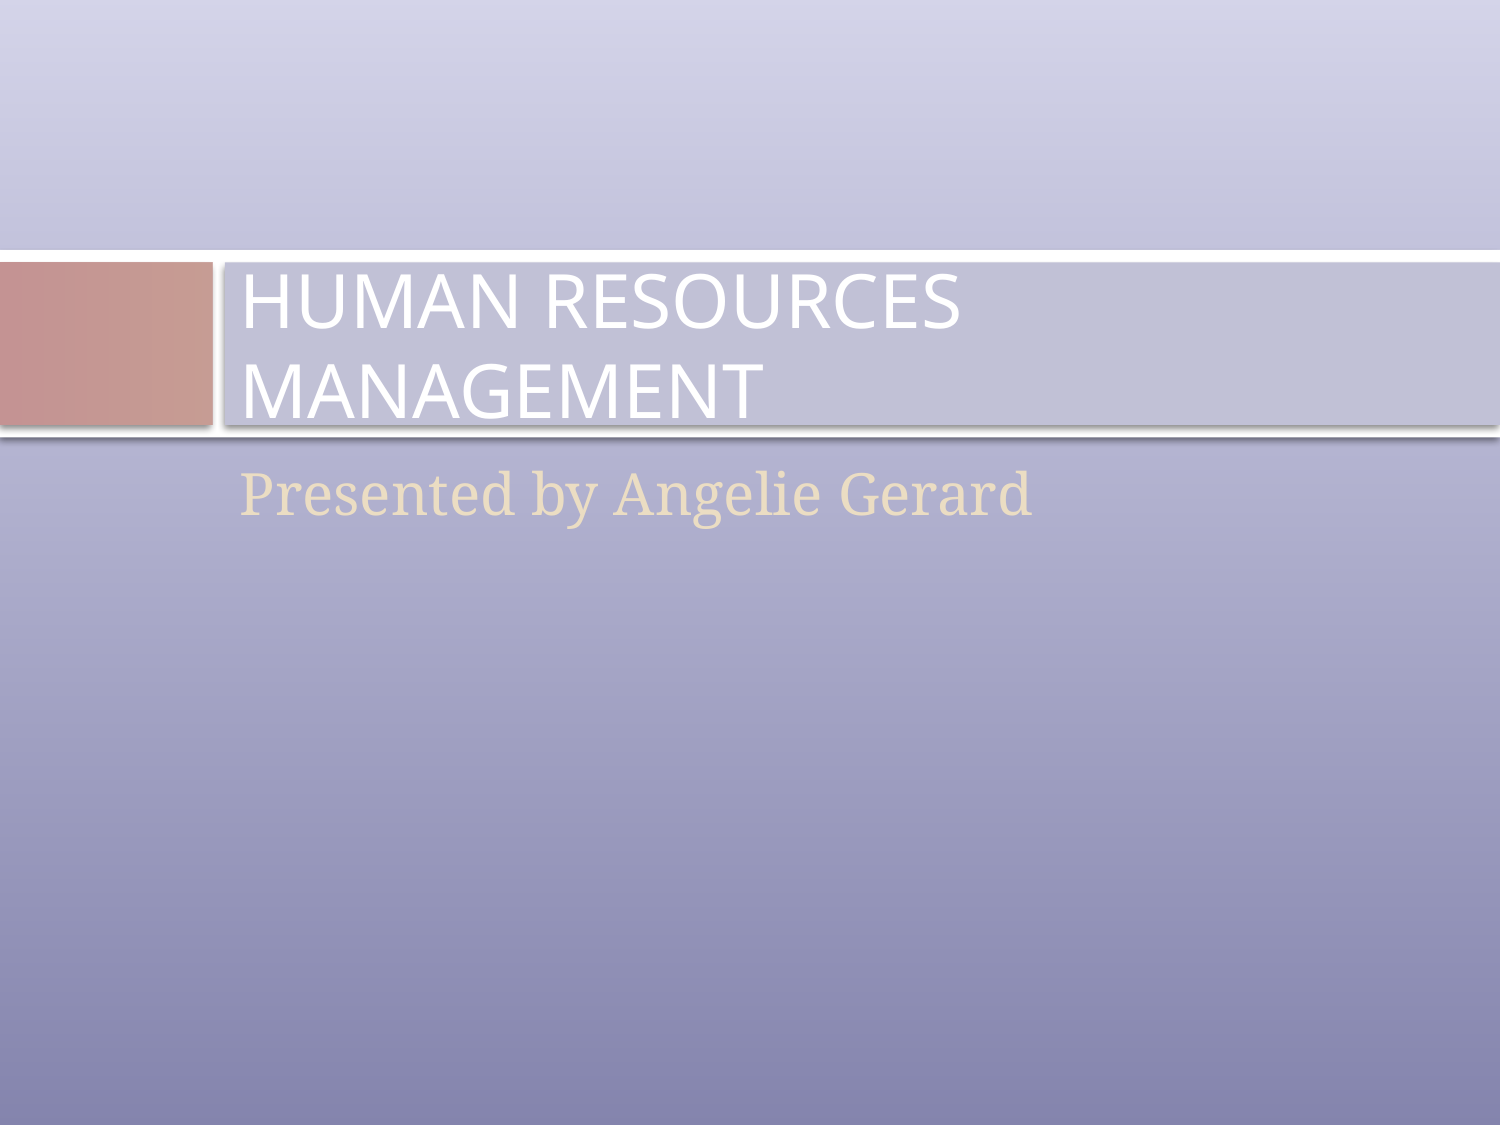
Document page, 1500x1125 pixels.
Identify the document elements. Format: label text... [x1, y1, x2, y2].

list Presented by Angelie Gerard [225, 450, 1394, 725]
text_box [0, 261, 214, 426]
title Human Resources Management [225, 262, 1475, 425]
